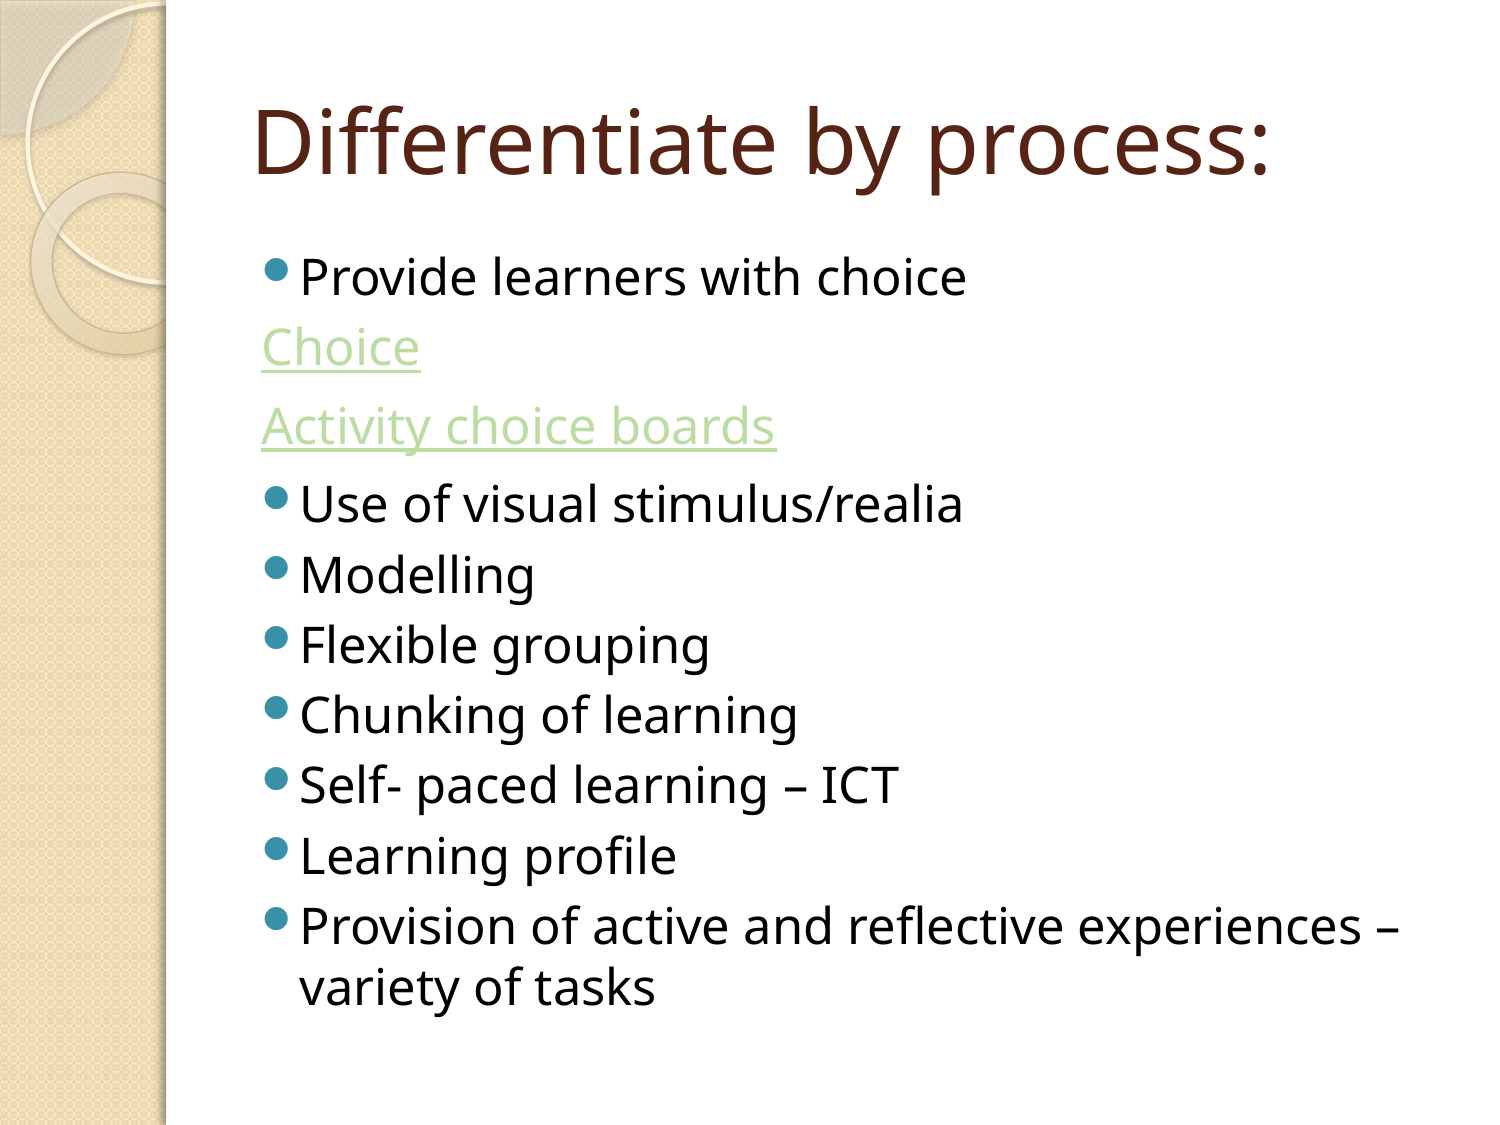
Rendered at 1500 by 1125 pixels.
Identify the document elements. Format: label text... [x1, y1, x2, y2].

list Provide learners with choice Choice Activity choice boards Use of visual stimulus/realia Modelling Flexible grouping Chunking of learning Self- paced learning – ICT Learning profile Provision of active and reflective experiences – variety of tasks [235, 237, 1466, 1025]
title Differentiate by process: [235, 45, 1466, 233]
